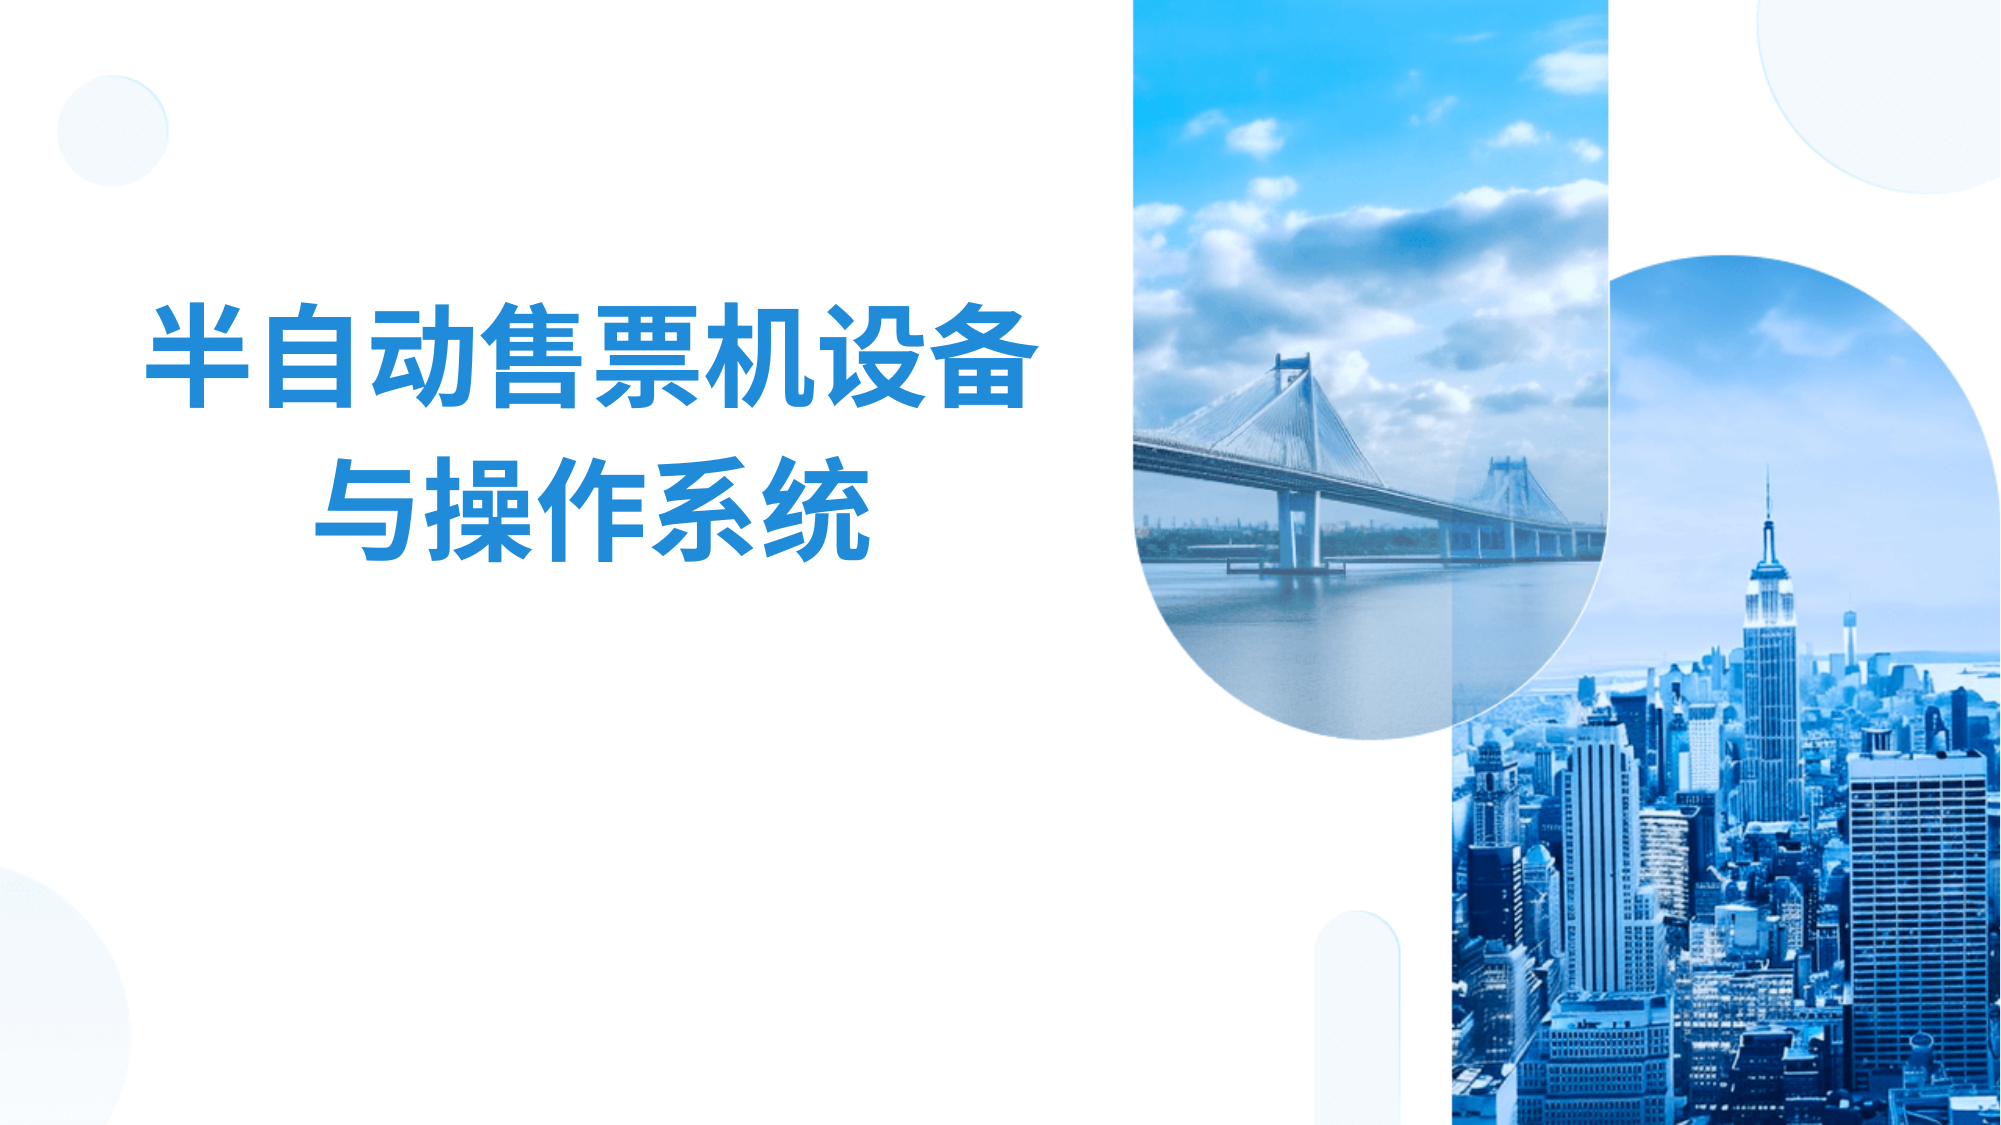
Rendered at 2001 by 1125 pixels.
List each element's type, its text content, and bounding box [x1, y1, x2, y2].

picture [0, 0, 2001, 1125]
text_box 半自动售票机设备与操作系统 [103, 250, 1079, 593]
